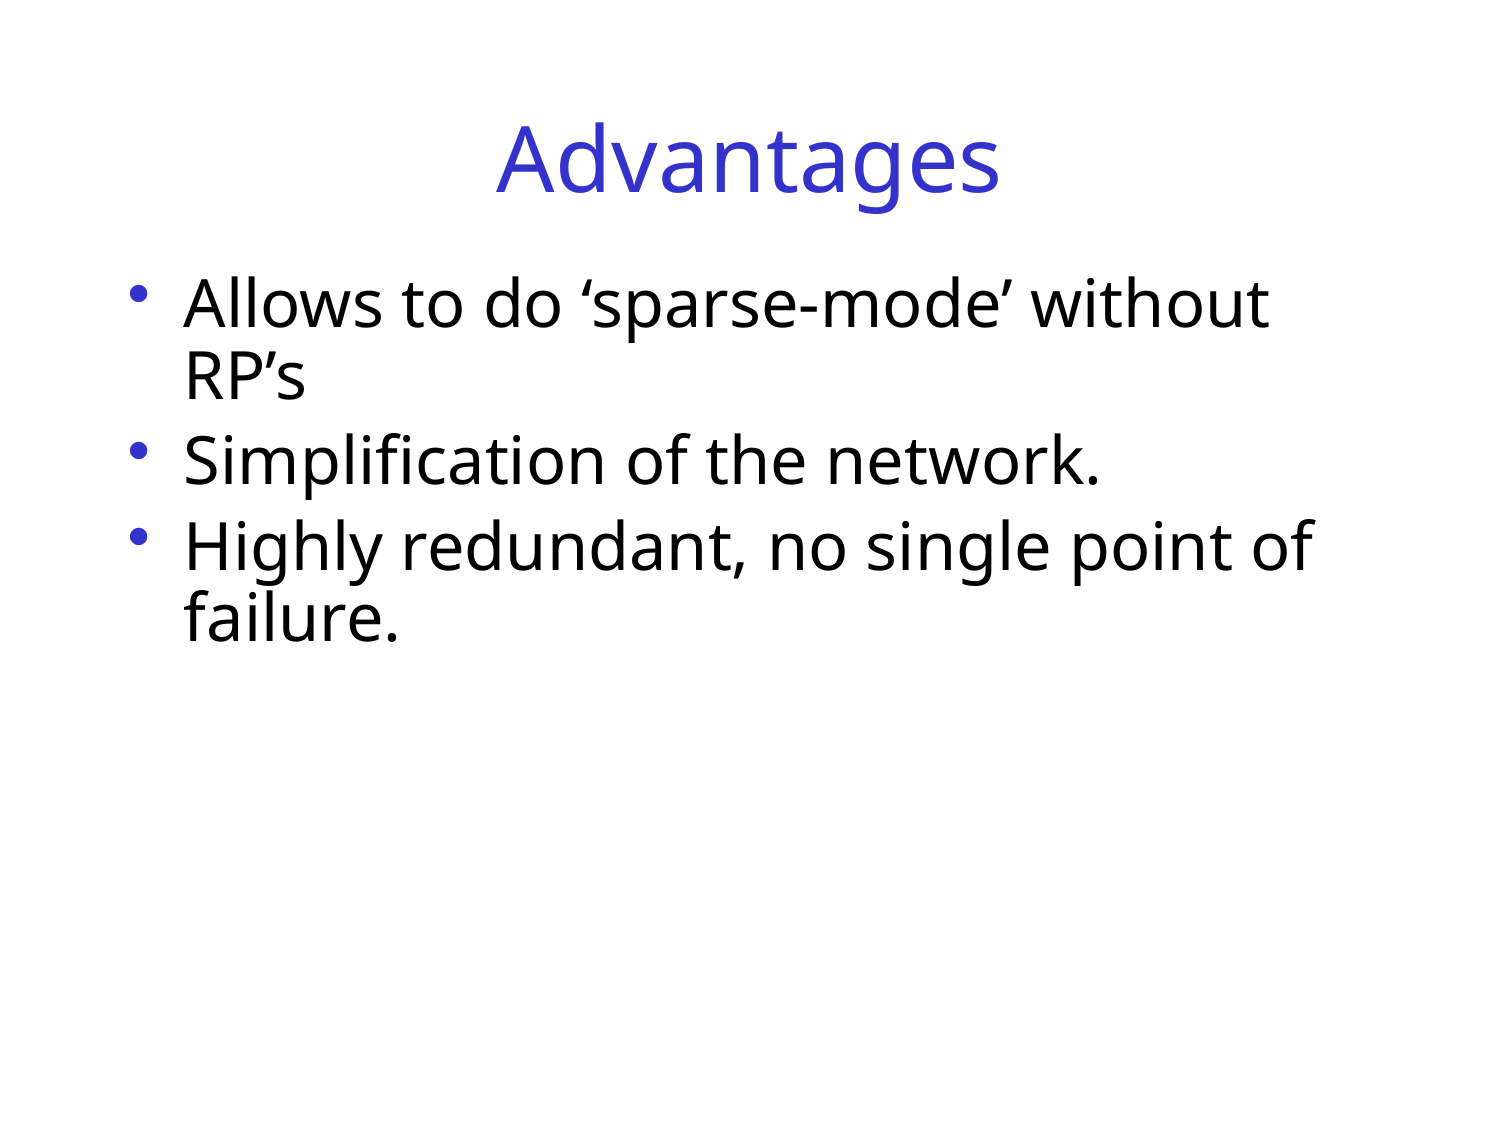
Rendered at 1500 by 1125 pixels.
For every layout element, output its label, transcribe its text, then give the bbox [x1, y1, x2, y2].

title Advantages [112, 62, 1388, 251]
list Allows to do ‘sparse-mode’ without RP’s Simplification of the network. Highly redundant, no single point of failure. [112, 262, 1426, 938]
